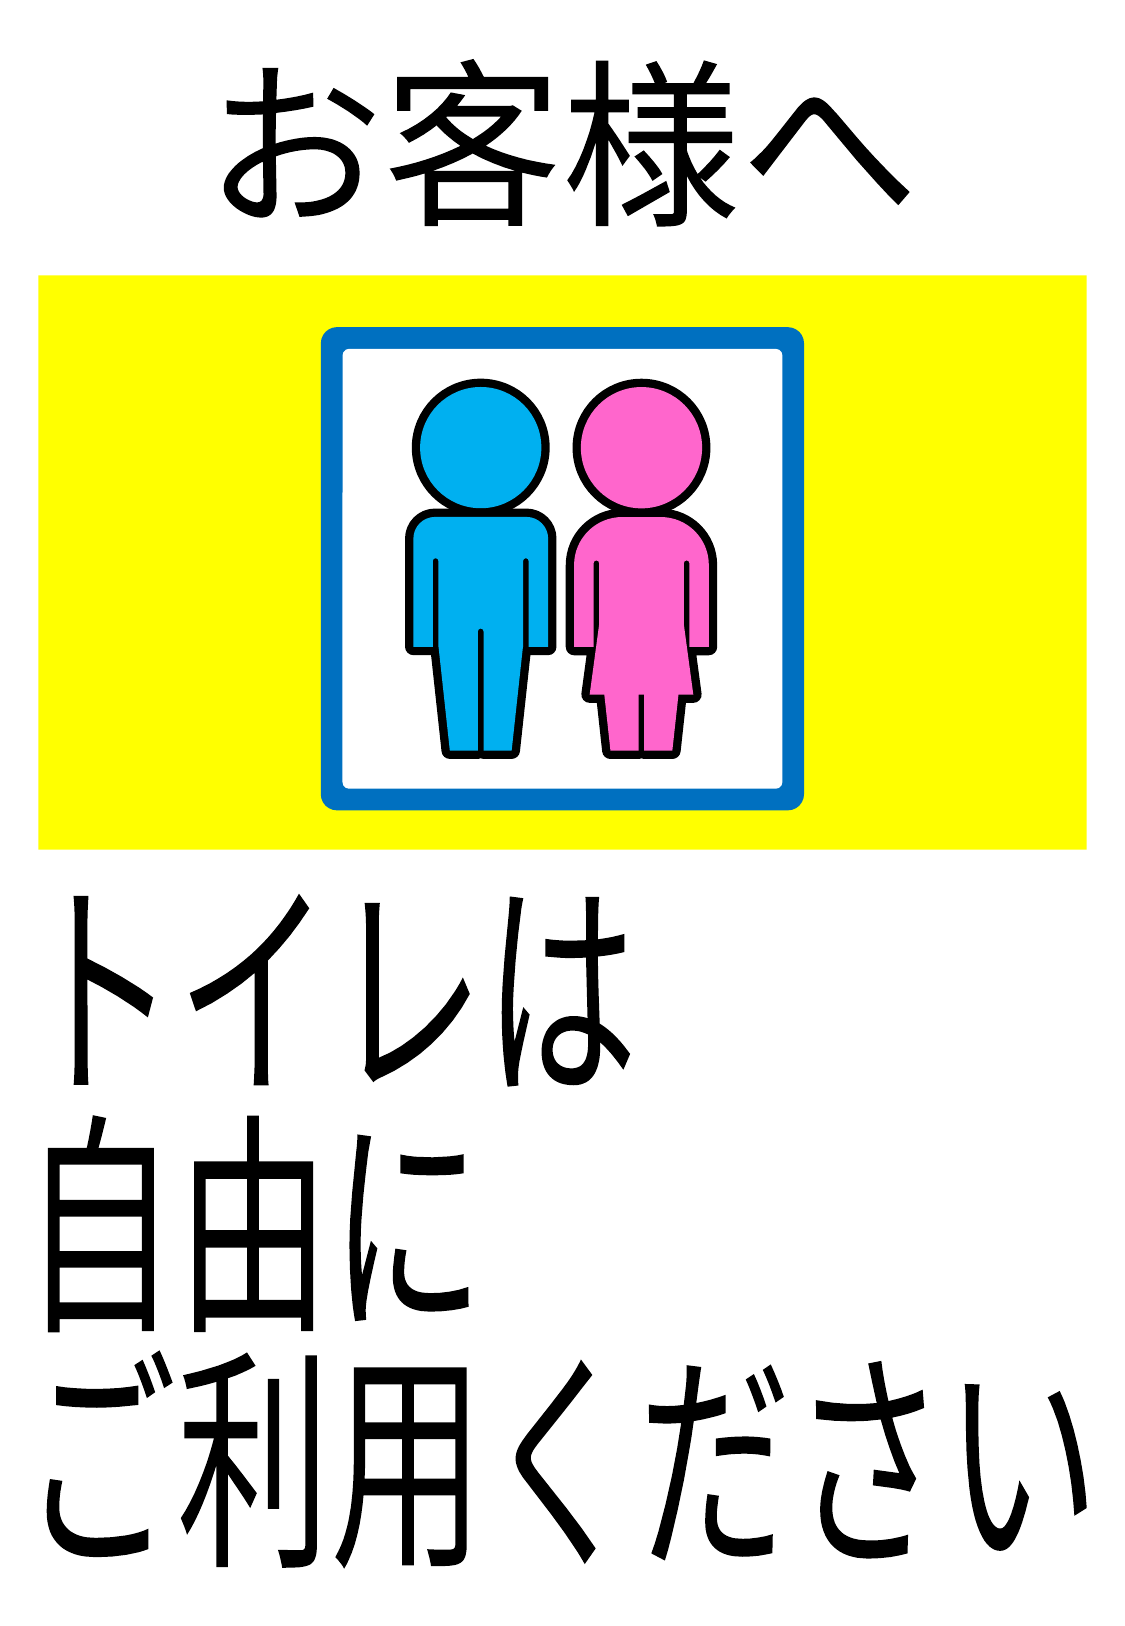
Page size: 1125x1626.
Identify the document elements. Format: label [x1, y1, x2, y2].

text_box [320, 326, 805, 811]
text_box [36, 273, 1089, 852]
